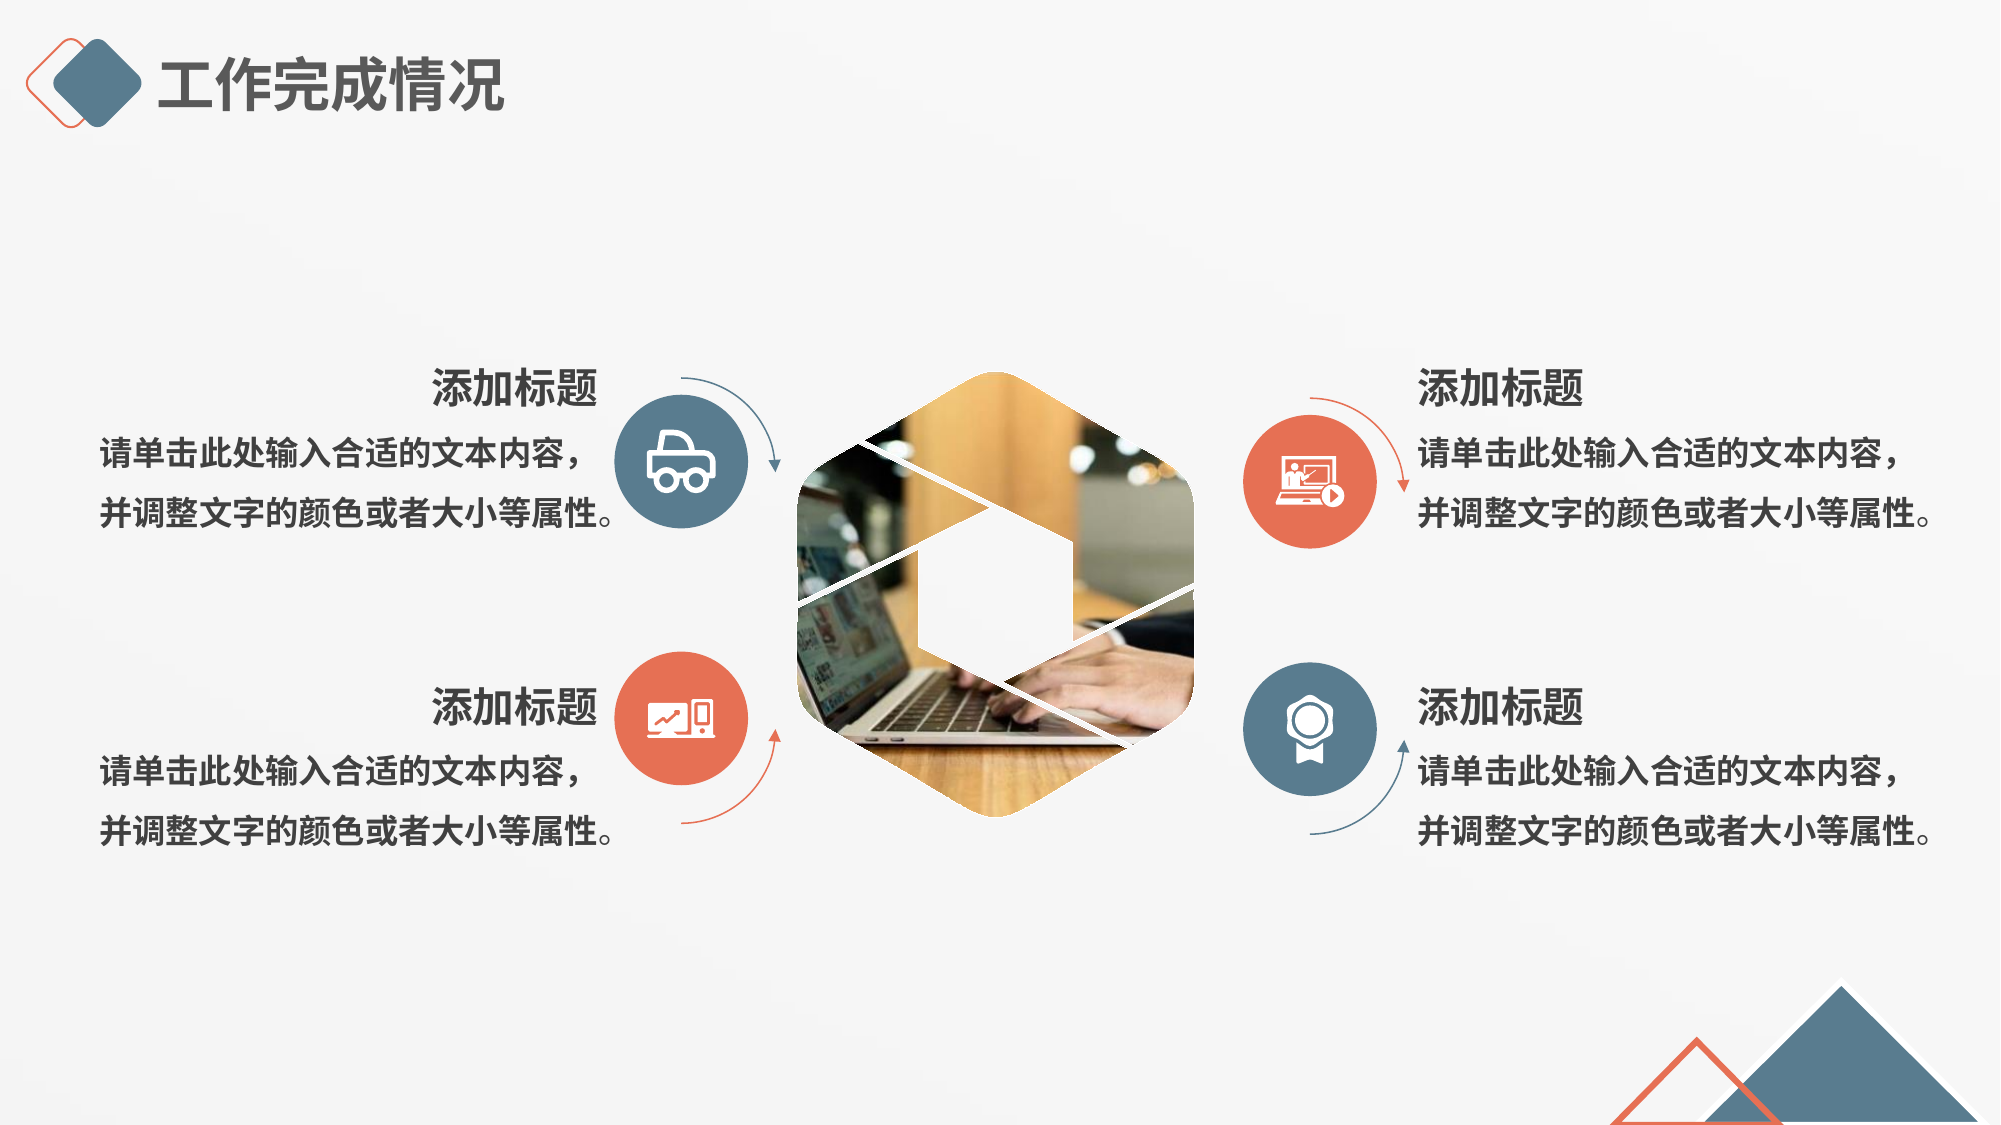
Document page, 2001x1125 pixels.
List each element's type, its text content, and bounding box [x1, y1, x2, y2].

picture [0, 0, 2000, 1125]
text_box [586, 634, 776, 824]
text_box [1215, 645, 1405, 835]
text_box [1614, 981, 1986, 1125]
text_box 添加标题 请单击此处输入合适的文本内容，并调整文字的颜色或者大小等属性。 [1402, 648, 1935, 882]
text_box 添加标题 请单击此处输入合适的文本内容，并调整文字的颜色或者大小等属性。 [76, 329, 613, 564]
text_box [36, 40, 523, 127]
text_box 添加标题 请单击此处输入合适的文本内容，并调整文字的颜色或者大小等属性。 [78, 648, 613, 882]
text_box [586, 377, 776, 567]
text_box 添加标题 请单击此处输入合适的文本内容，并调整文字的颜色或者大小等属性。 [1402, 329, 1935, 564]
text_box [1215, 398, 1405, 587]
